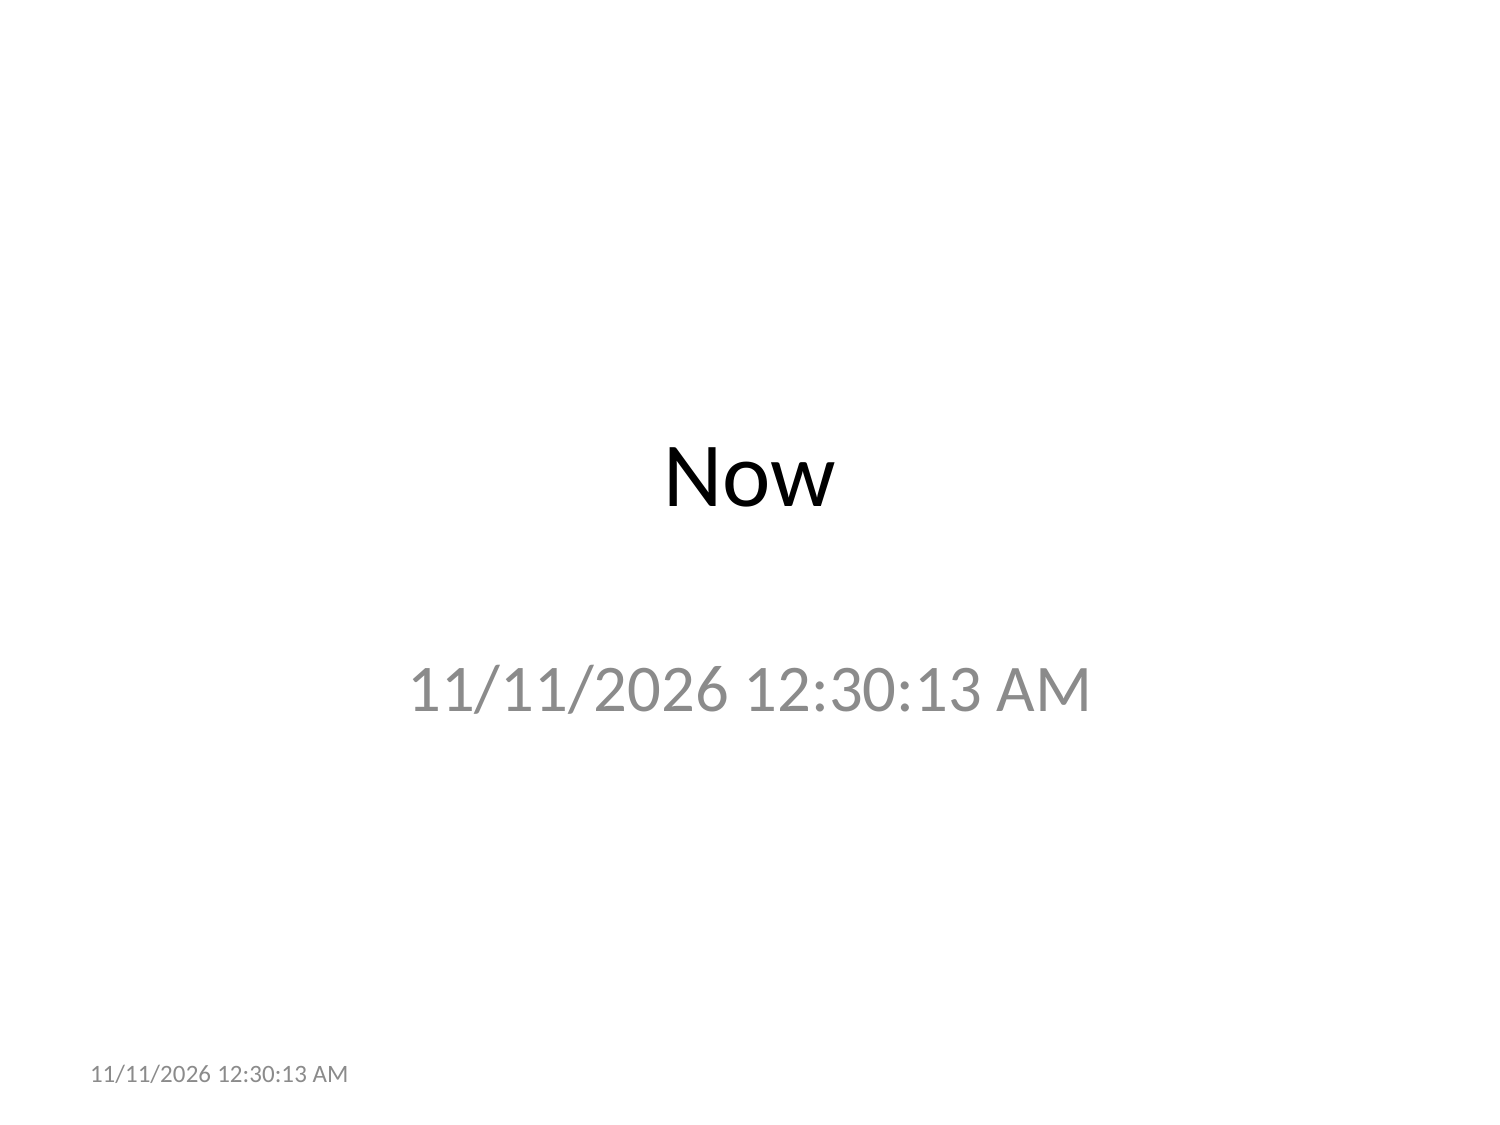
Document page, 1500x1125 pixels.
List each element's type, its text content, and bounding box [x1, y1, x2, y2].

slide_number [75, 1042, 425, 1103]
title Now [112, 349, 1388, 591]
subtitle 2011-12-19 10:20:04 AM [225, 637, 1275, 925]
